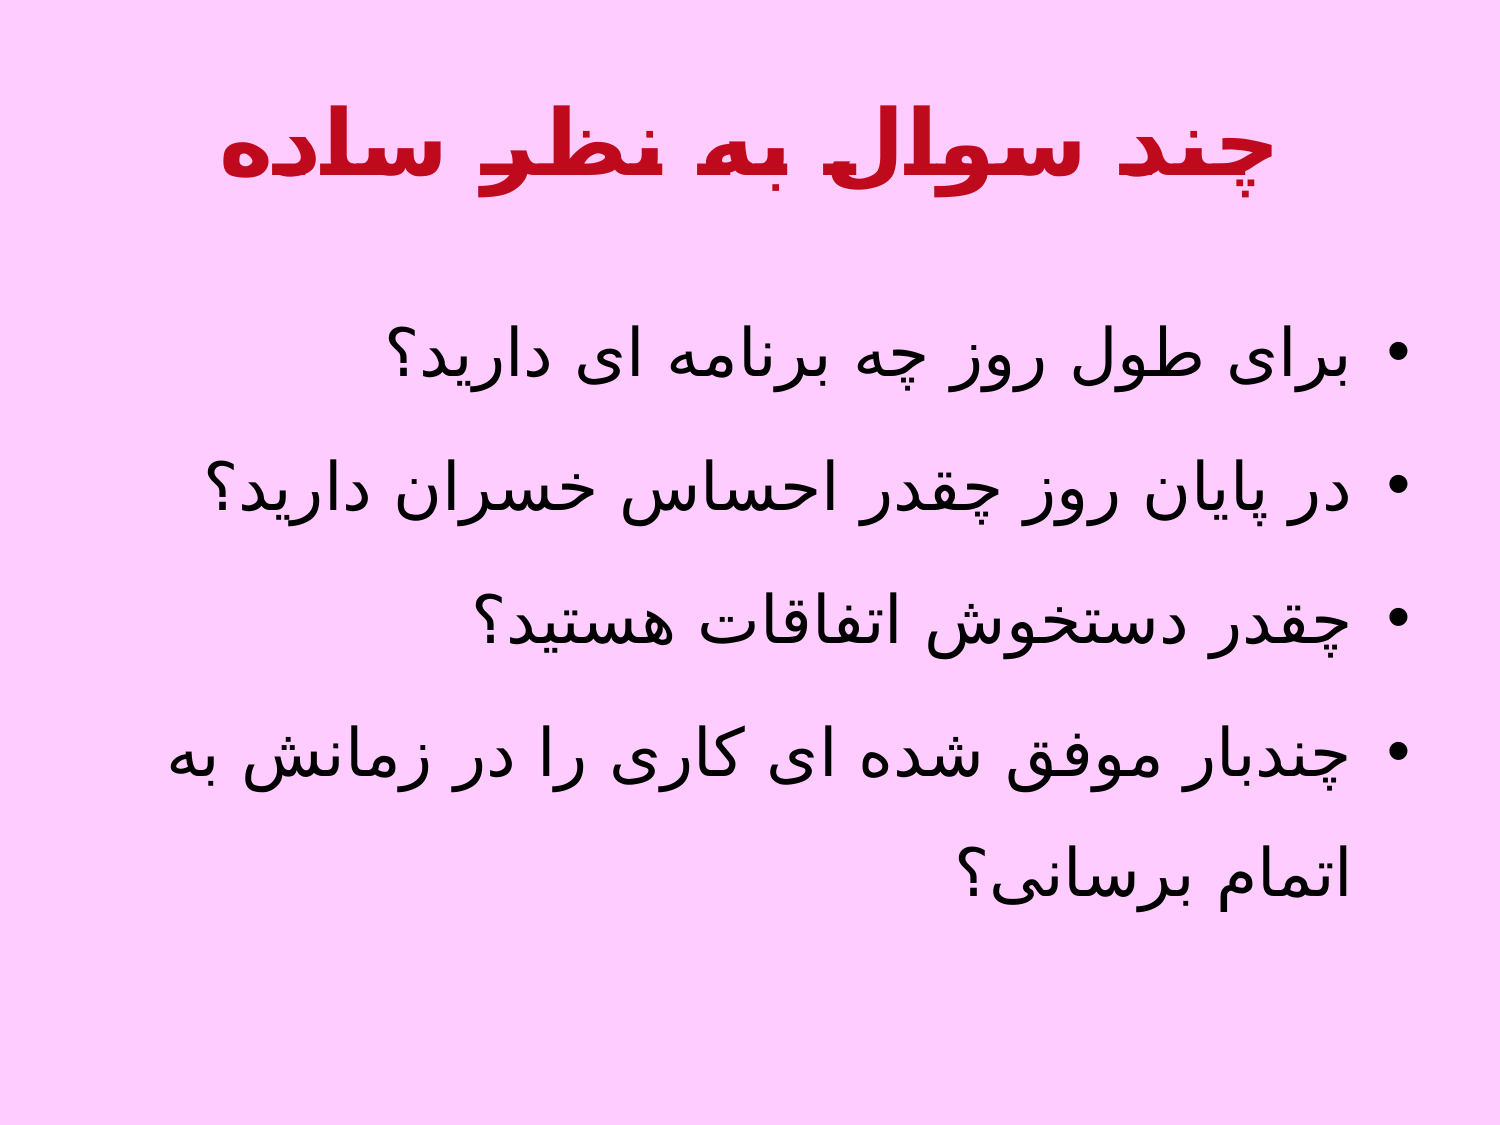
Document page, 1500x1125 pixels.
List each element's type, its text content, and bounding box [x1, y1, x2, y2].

title چند سوال به نظر ساده [75, 45, 1425, 233]
list برای طول روز چه برنامه ای دارید؟ در پایان روز چقدر احساس خسران دارید؟ چقدر دستخوش اتفاقات هستید؟ چندبار موفق شده ای کاری را در زمانش به اتمام برسانی؟ [75, 262, 1425, 1005]
